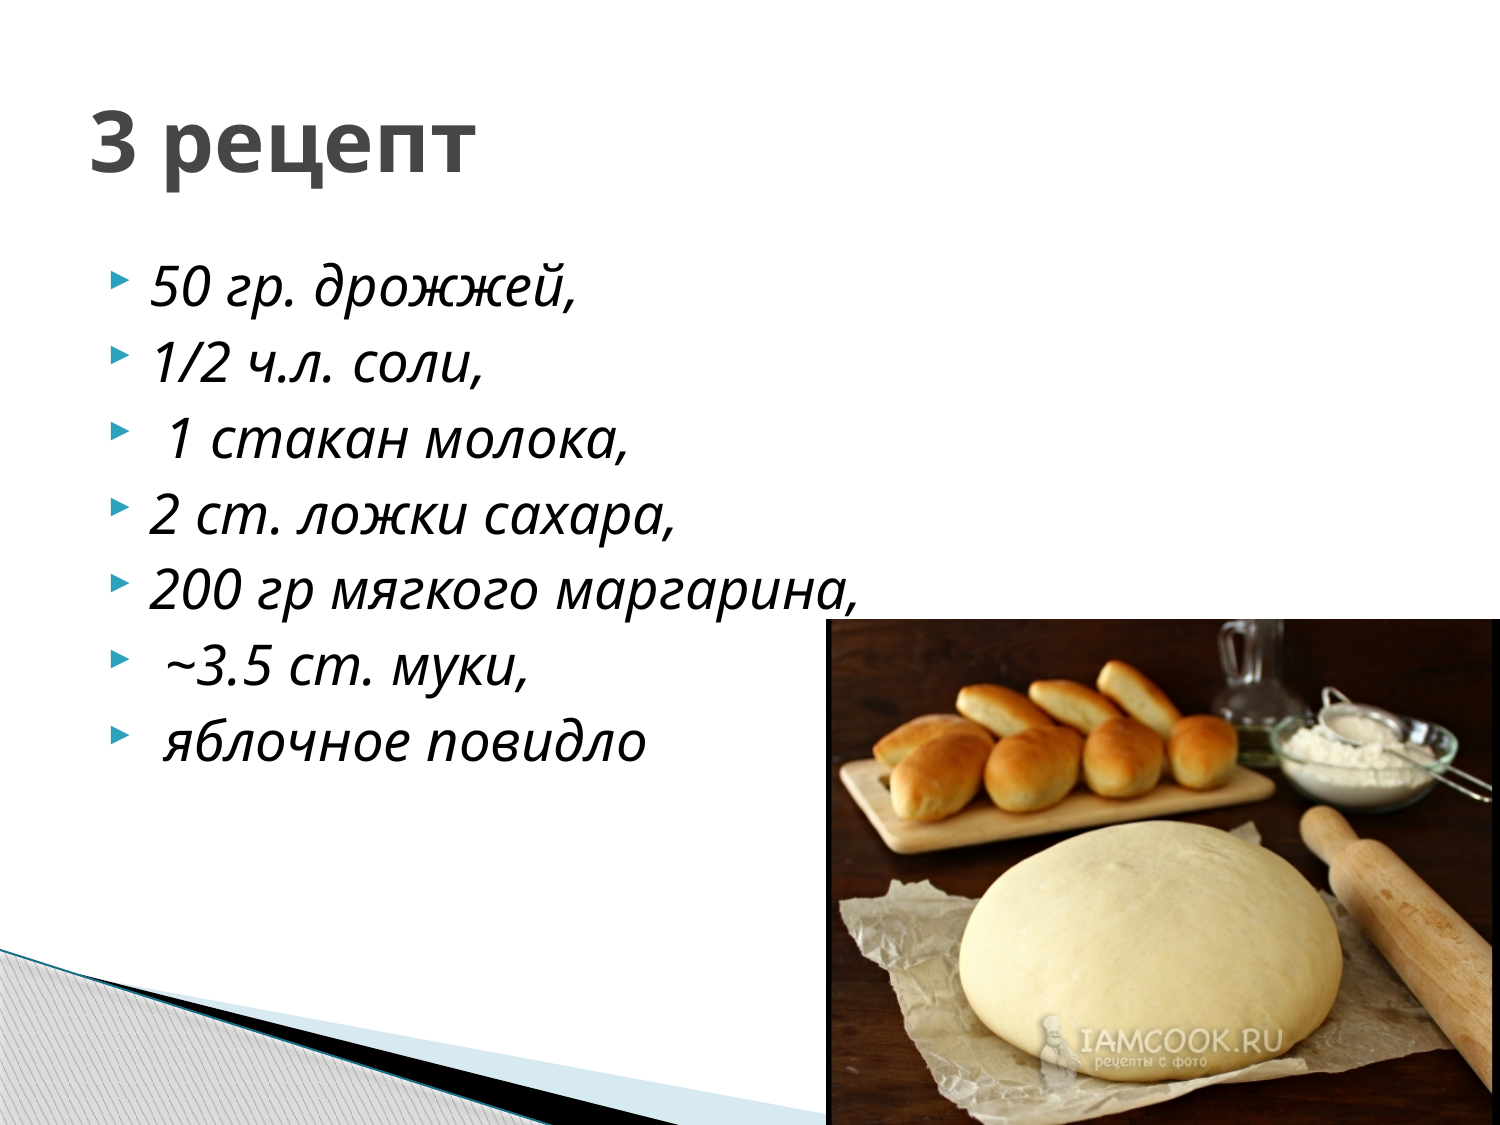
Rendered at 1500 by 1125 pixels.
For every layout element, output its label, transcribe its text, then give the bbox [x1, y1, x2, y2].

picture [826, 619, 1500, 1125]
title 3 рецепт [75, 45, 1425, 233]
list 50 гр. дрожжей, 1/2 ч.л. соли, 1 стакан молока, 2 ст. ложки сахара, 200 гр мягкого маргарина, ~3.5 ст. муки, яблочное повидло [75, 243, 1425, 986]
